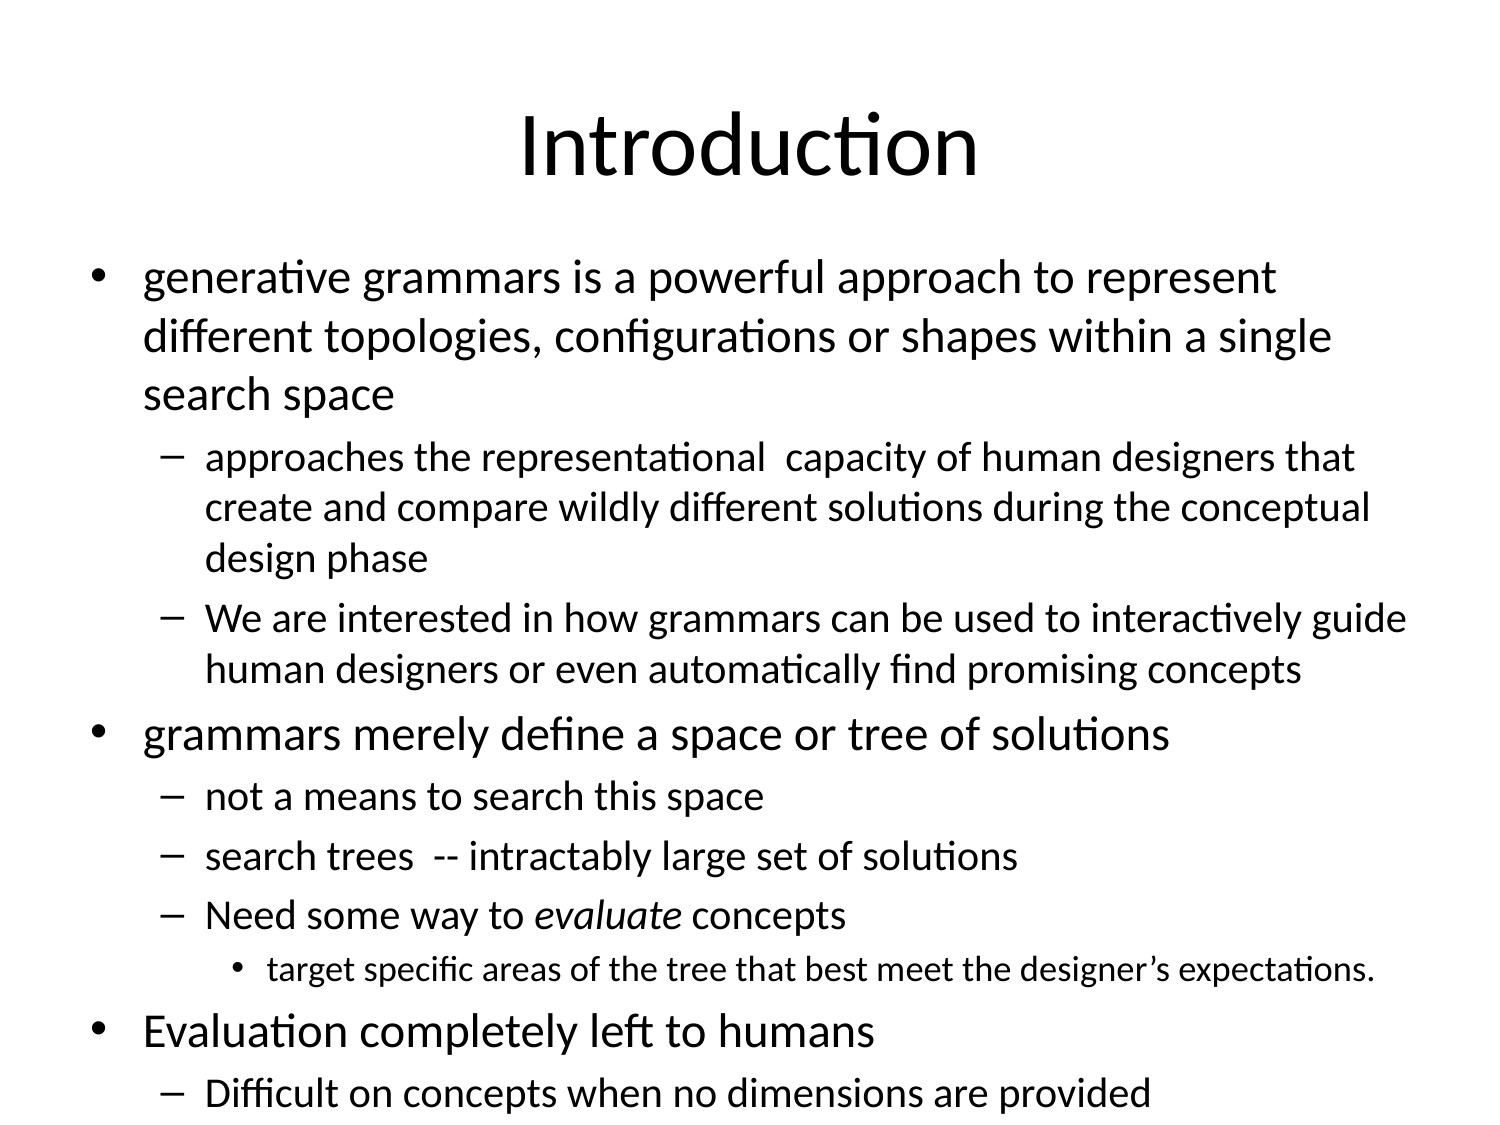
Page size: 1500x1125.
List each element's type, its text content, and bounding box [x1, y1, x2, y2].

title Introduction [75, 45, 1425, 233]
list generative grammars is a powerful approach to represent different topologies, configurations or shapes within a single search space approaches the representational capacity of human designers that create and compare wildly different solutions during the conceptual design phase We are interested in how grammars can be used to interactively guide human designers or even automatically find promising concepts grammars merely define a space or tree of solutions not a means to search this space search trees -- intractably large set of solutions Need some way to evaluate concepts target specific areas of the tree that best meet the designer’s expectations. Evaluation completely left to humans Difficult on concepts when no dimensions are provided [75, 237, 1425, 1125]
